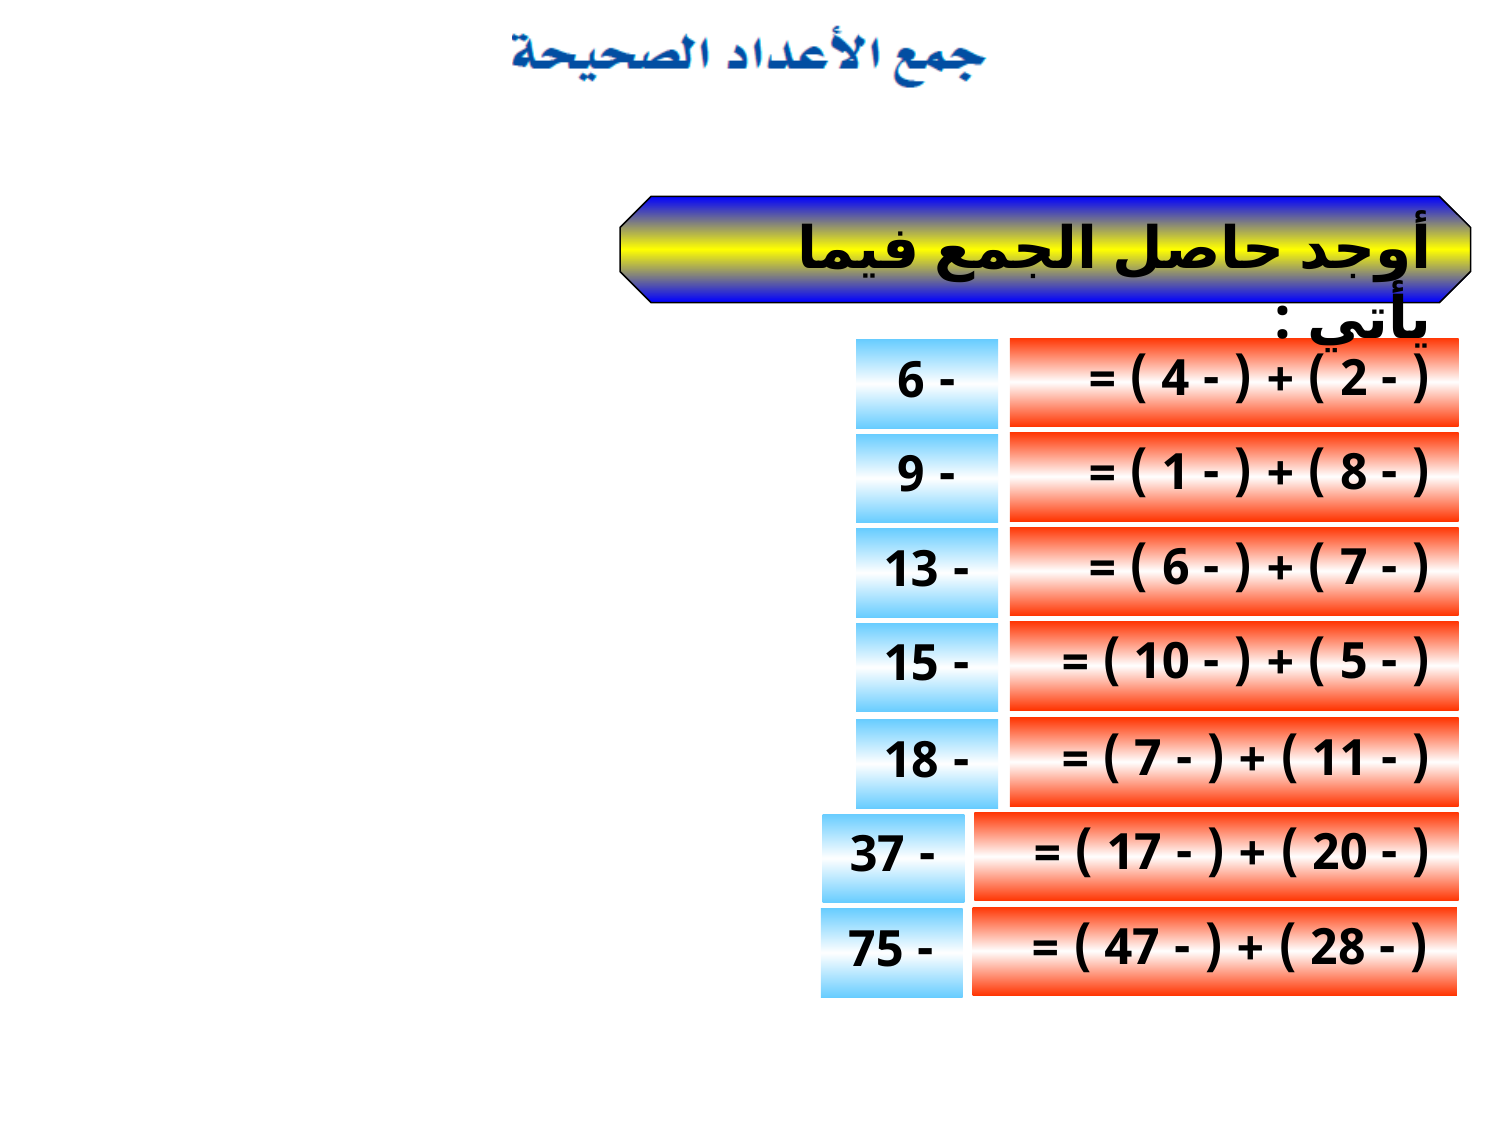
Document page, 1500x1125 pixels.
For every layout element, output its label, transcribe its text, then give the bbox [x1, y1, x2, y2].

text_box ( - 8 ) + ( - 1 ) = [1009, 432, 1459, 522]
text_box ( - 2 ) + ( - 4 ) = [1009, 338, 1459, 427]
text_box ( - 11 ) + ( - 7 ) = [1009, 717, 1459, 807]
text_box - 15 [856, 623, 999, 712]
text_box أوجد حاصل الجمع فيما يأتي : [714, 203, 1447, 358]
text_box - 75 [820, 908, 963, 998]
picture [512, 23, 988, 91]
text_box - 9 [856, 434, 999, 523]
text_box ( - 20 ) + ( - 17 ) = [974, 812, 1459, 901]
text_box ( - 7 ) + ( - 6 ) = [1009, 527, 1459, 616]
text_box ( - 28 ) + ( - 47 ) = [972, 907, 1457, 996]
text_box - 18 [856, 719, 999, 809]
text_box [620, 196, 1471, 303]
text_box ( - 5 ) + ( - 10 ) = [1009, 621, 1459, 711]
text_box - 13 [856, 528, 999, 618]
text_box - 37 [822, 814, 965, 903]
text_box - 6 [856, 339, 999, 429]
